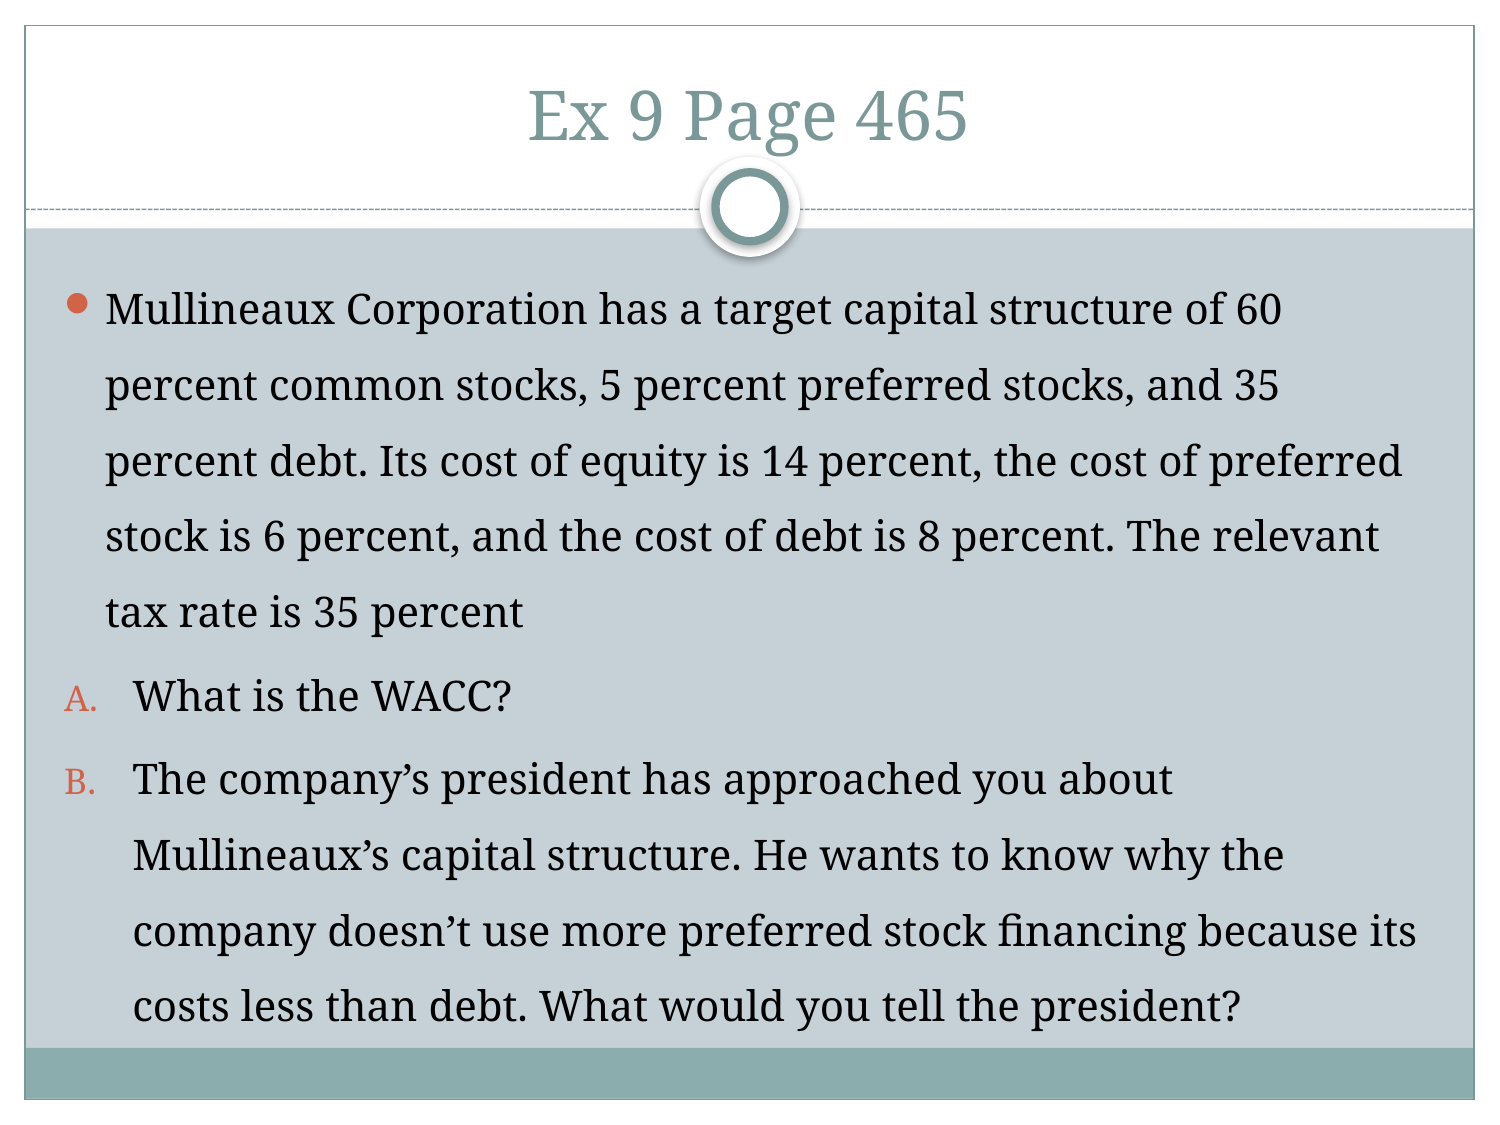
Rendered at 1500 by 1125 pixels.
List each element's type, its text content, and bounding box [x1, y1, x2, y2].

list Mullineaux Corporation has a target capital structure of 60 percent common stocks, 5 percent preferred stocks, and 35 percent debt. Its cost of equity is 14 percent, the cost of preferred stock is 6 percent, and the cost of debt is 8 percent. The relevant tax rate is 35 percent What is the WACC? The company’s president has approached you about Mullineaux’s capital structure. He wants to know why the company doesn’t use more preferred stock financing because its costs less than debt. What would you tell the president? [49, 250, 1445, 1050]
title Ex 9 Page 465 [49, 37, 1450, 162]
